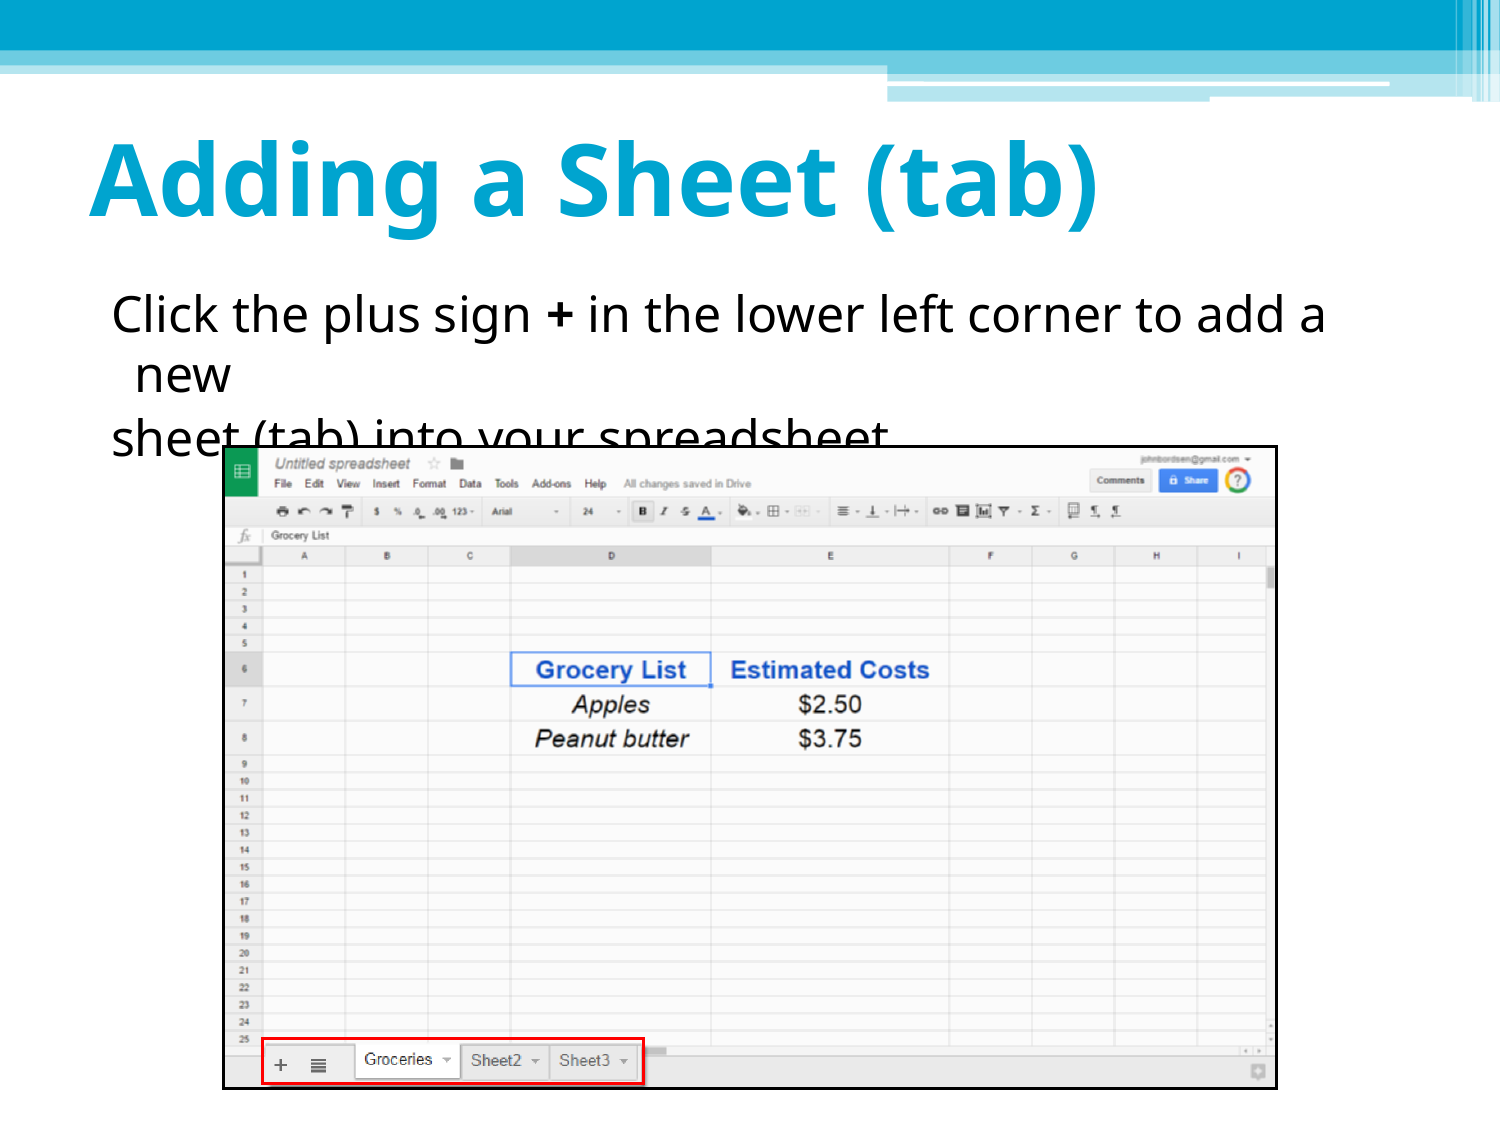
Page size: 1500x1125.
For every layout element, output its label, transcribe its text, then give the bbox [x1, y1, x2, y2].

title Adding a Sheet (tab) [75, 90, 1418, 263]
list Click the plus sign + in the lower left corner to add a new sheet (tab) into your spreadsheet. [75, 275, 1418, 488]
picture [224, 447, 1275, 1087]
